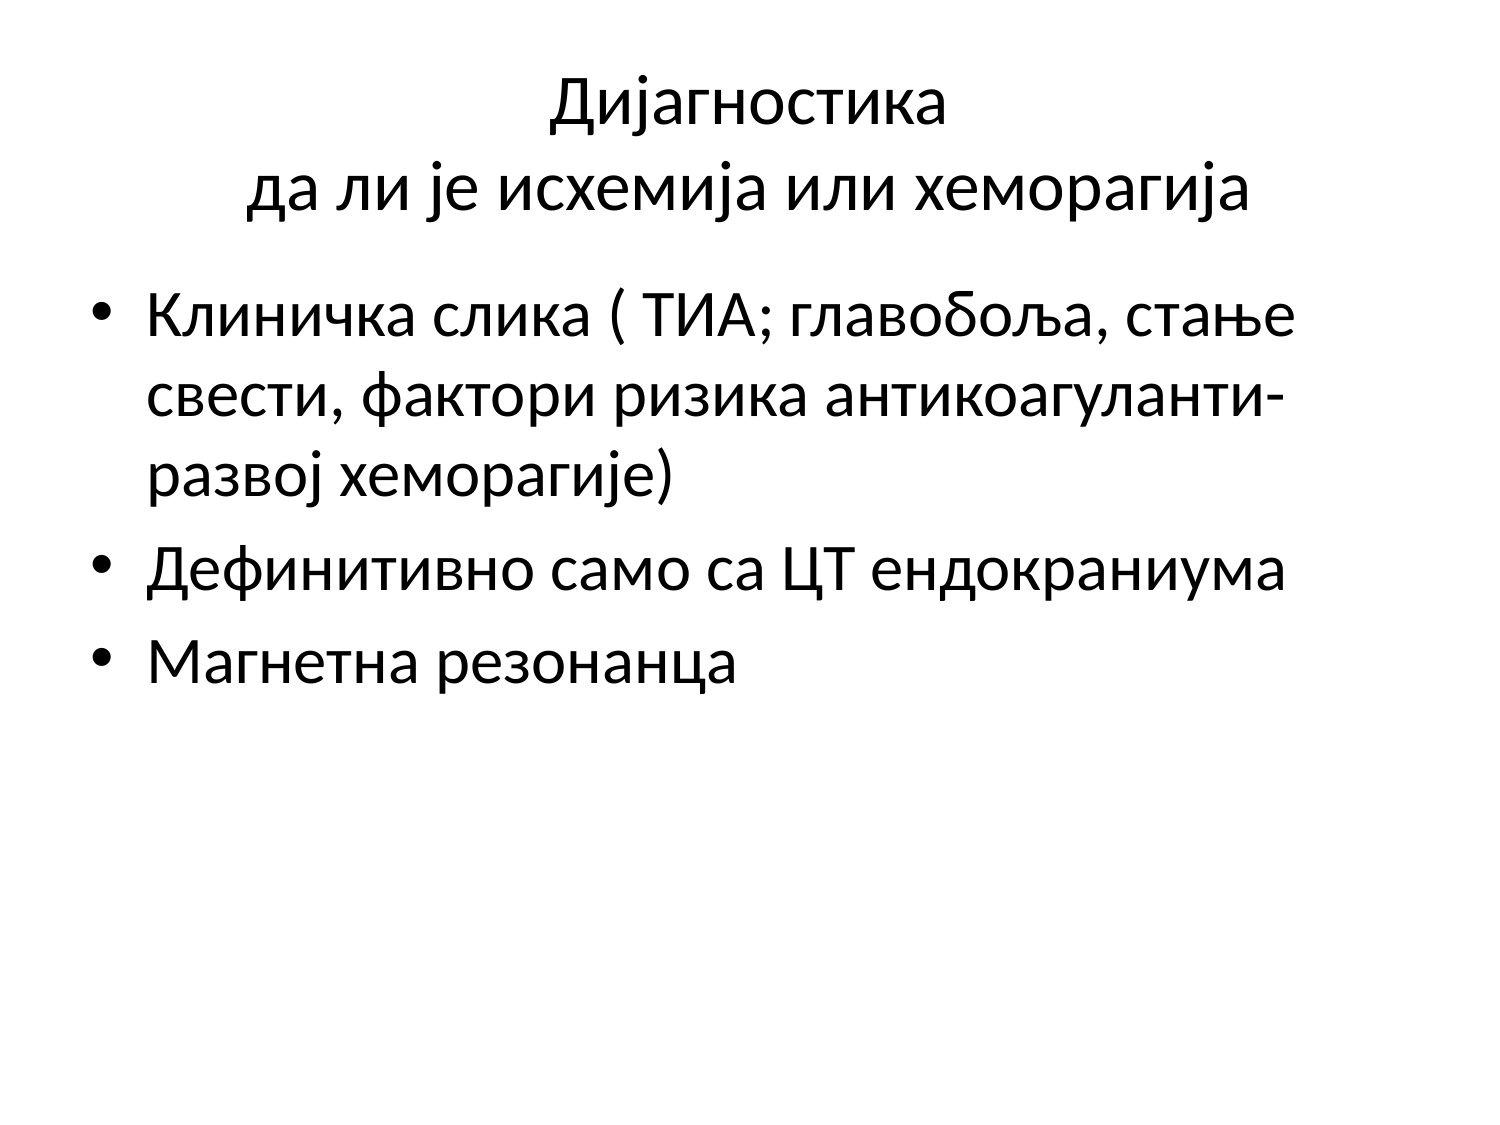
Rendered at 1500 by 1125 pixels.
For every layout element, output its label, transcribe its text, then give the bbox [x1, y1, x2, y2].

list Клиничка слика ( ТИА; главобоља, стање свести, фактори ризика антикоагуланти-развој хеморагије) Дефинитивно само са ЦТ ендокраниума Магнетна резонанца [75, 262, 1425, 1005]
title Дијагностика да ли је исхемија или хеморагија [75, 45, 1425, 233]
